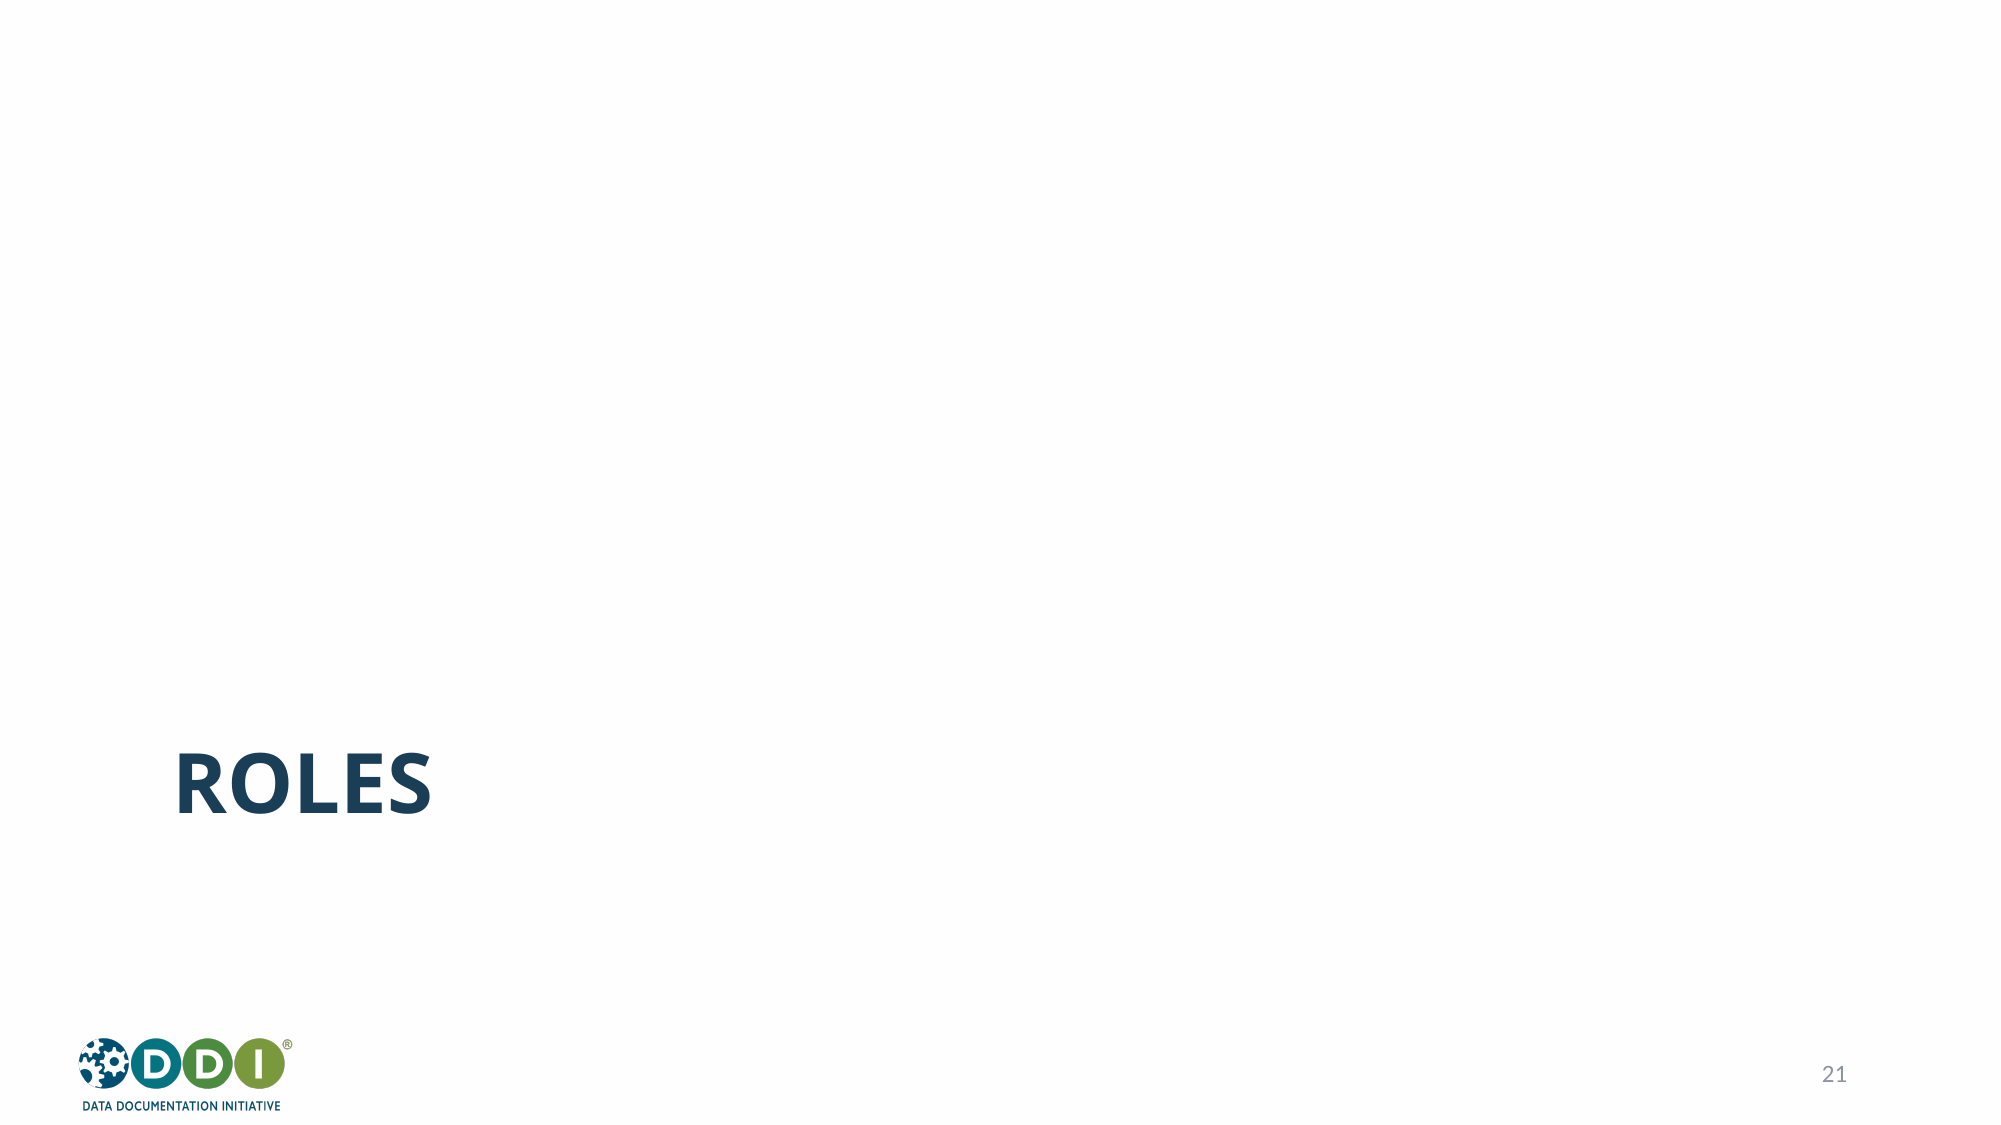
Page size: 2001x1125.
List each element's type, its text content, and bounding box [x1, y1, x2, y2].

picture [65, 1032, 305, 1115]
slide_number 21 [1412, 1042, 1863, 1103]
title Roles [157, 722, 1858, 947]
